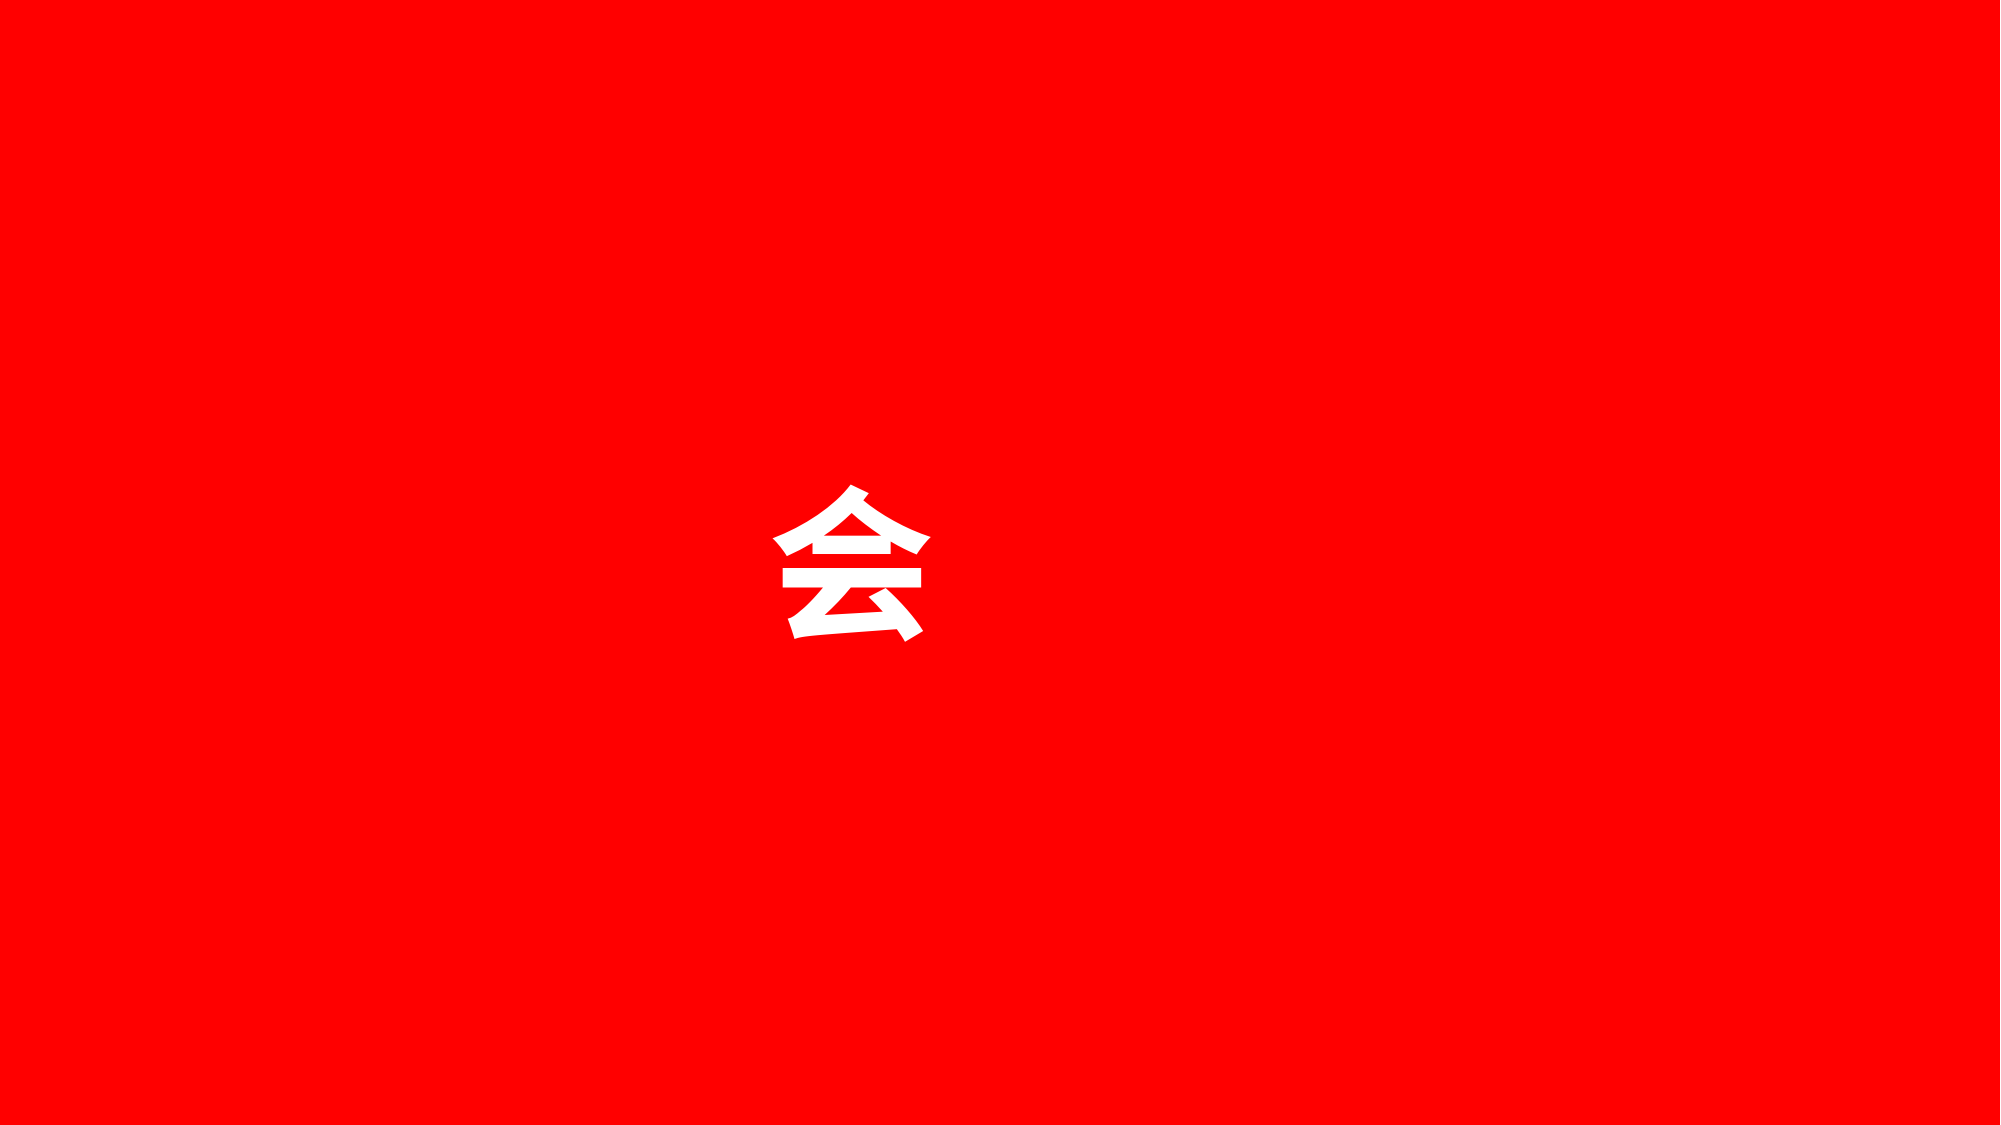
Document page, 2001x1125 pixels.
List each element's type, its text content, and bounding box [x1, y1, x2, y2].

text_box 会 [753, 453, 978, 669]
